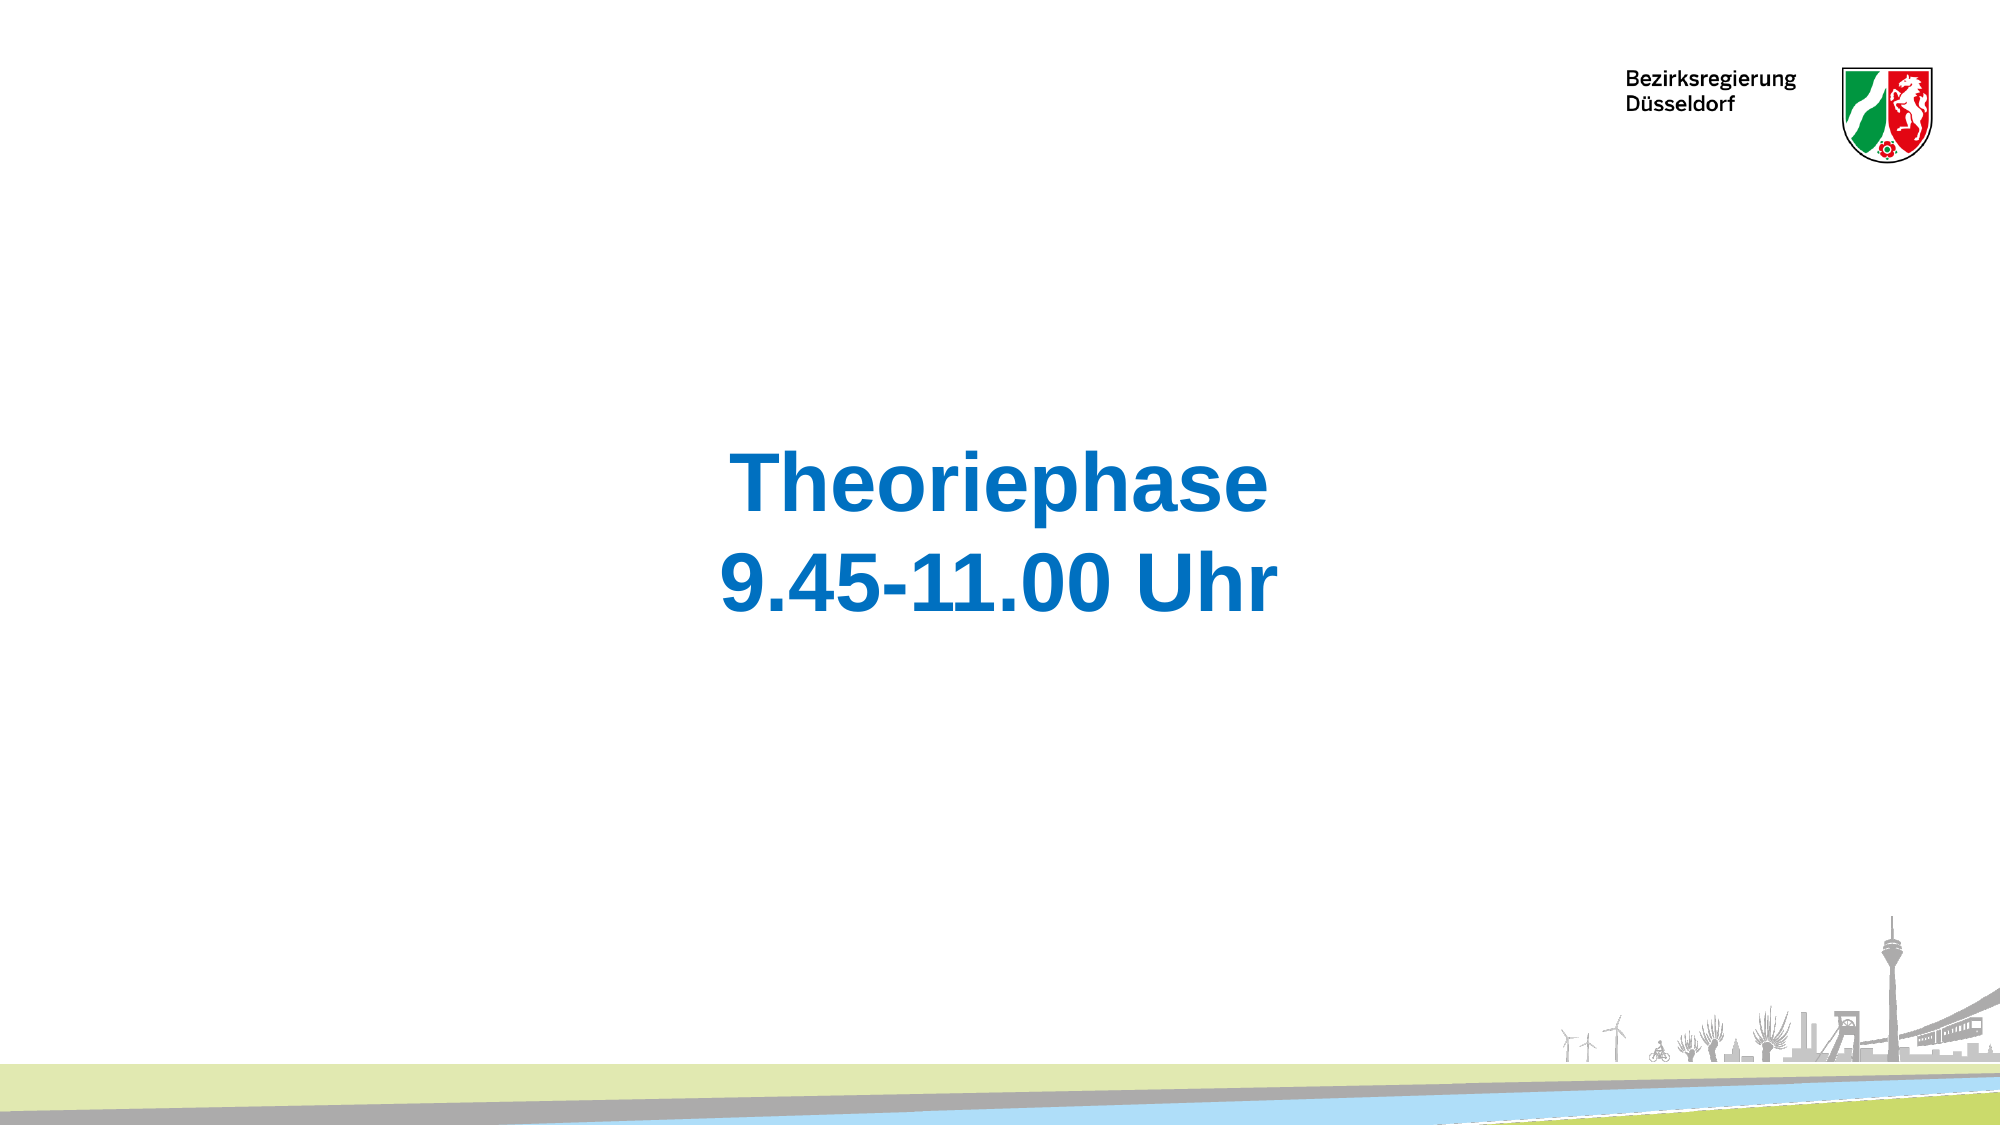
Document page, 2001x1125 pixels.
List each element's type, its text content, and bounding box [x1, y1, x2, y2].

title Theoriephase 9.45-11.00 Uhr [352, 420, 1647, 686]
picture [0, 916, 2000, 1125]
picture [1625, 66, 1933, 164]
